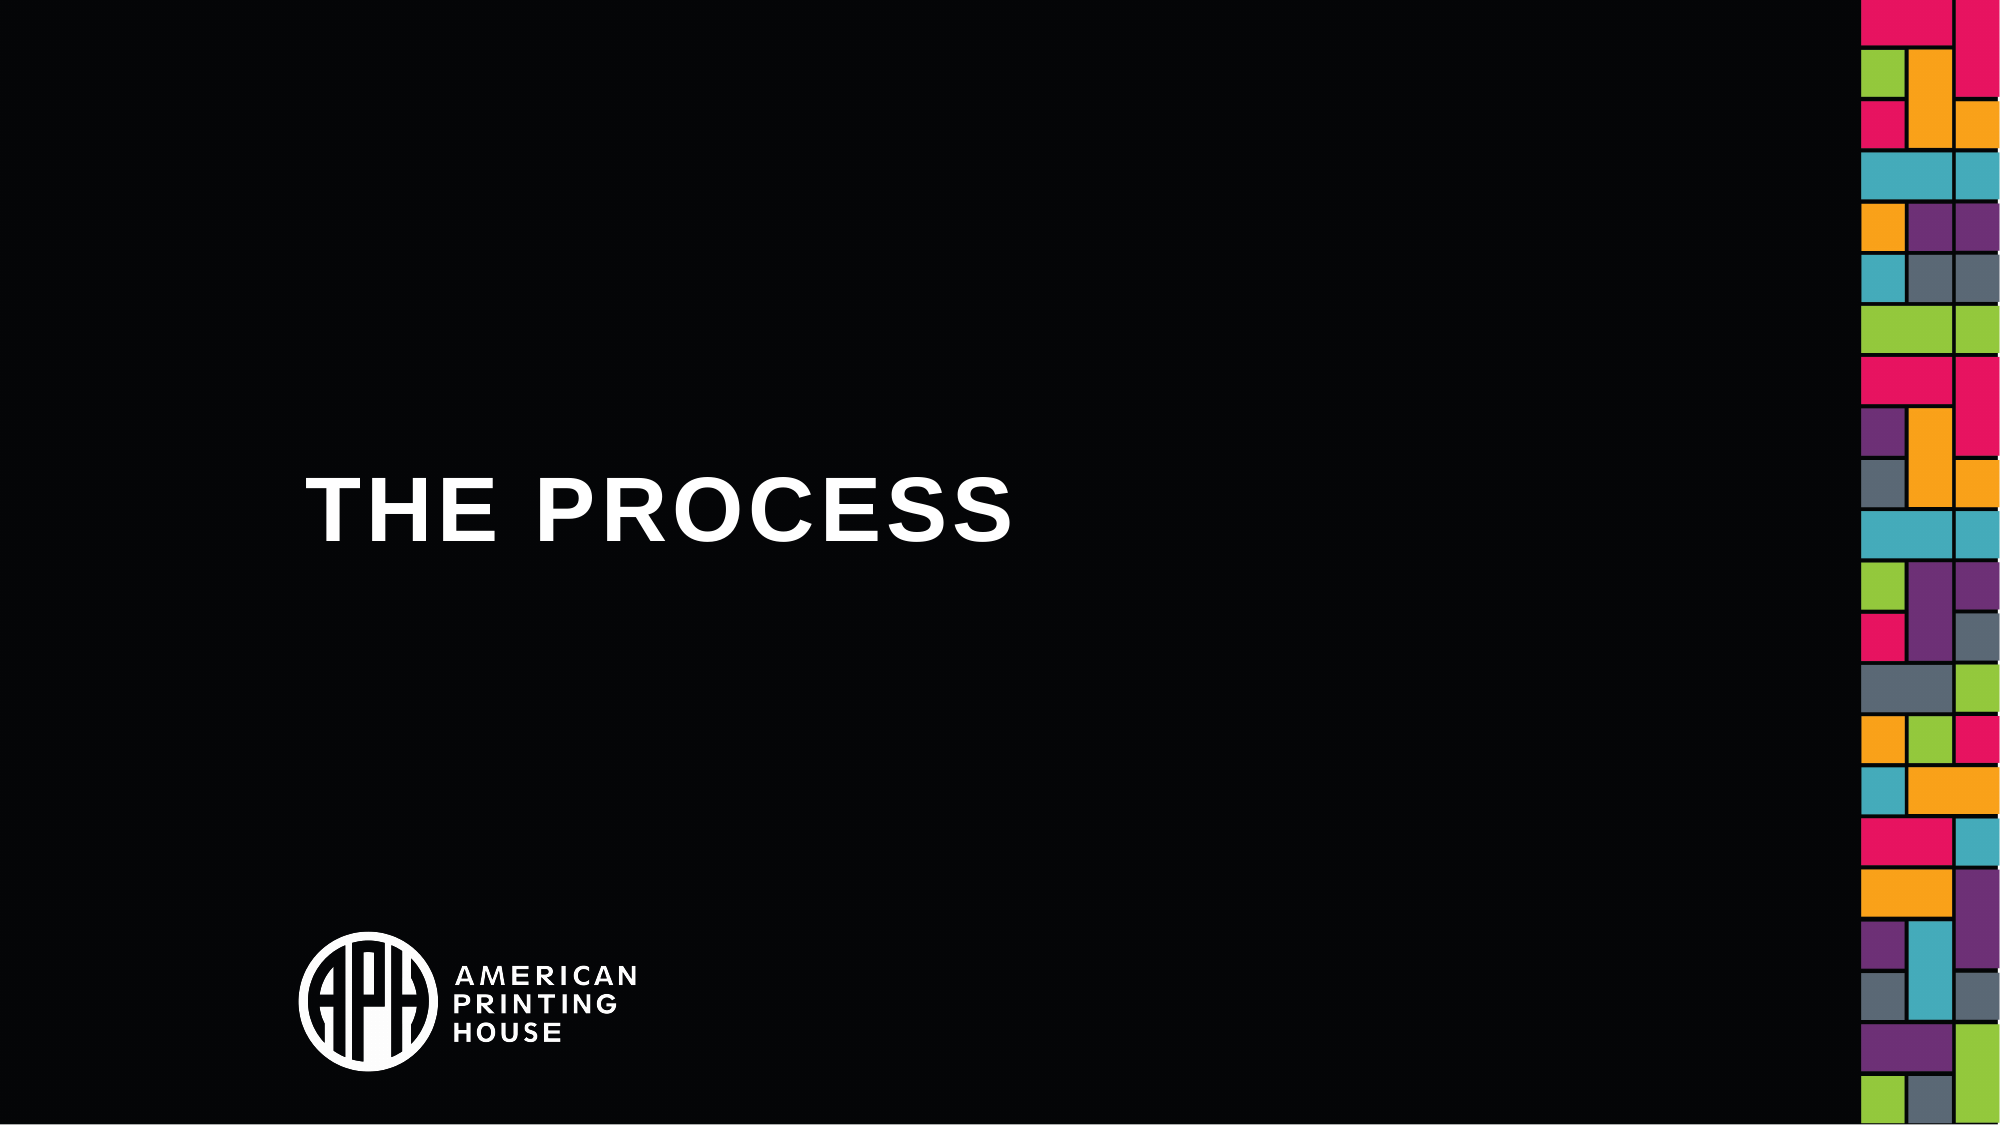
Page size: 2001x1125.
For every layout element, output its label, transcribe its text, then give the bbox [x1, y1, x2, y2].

picture [0, 0, 2001, 1125]
title The Process [290, 454, 1736, 563]
